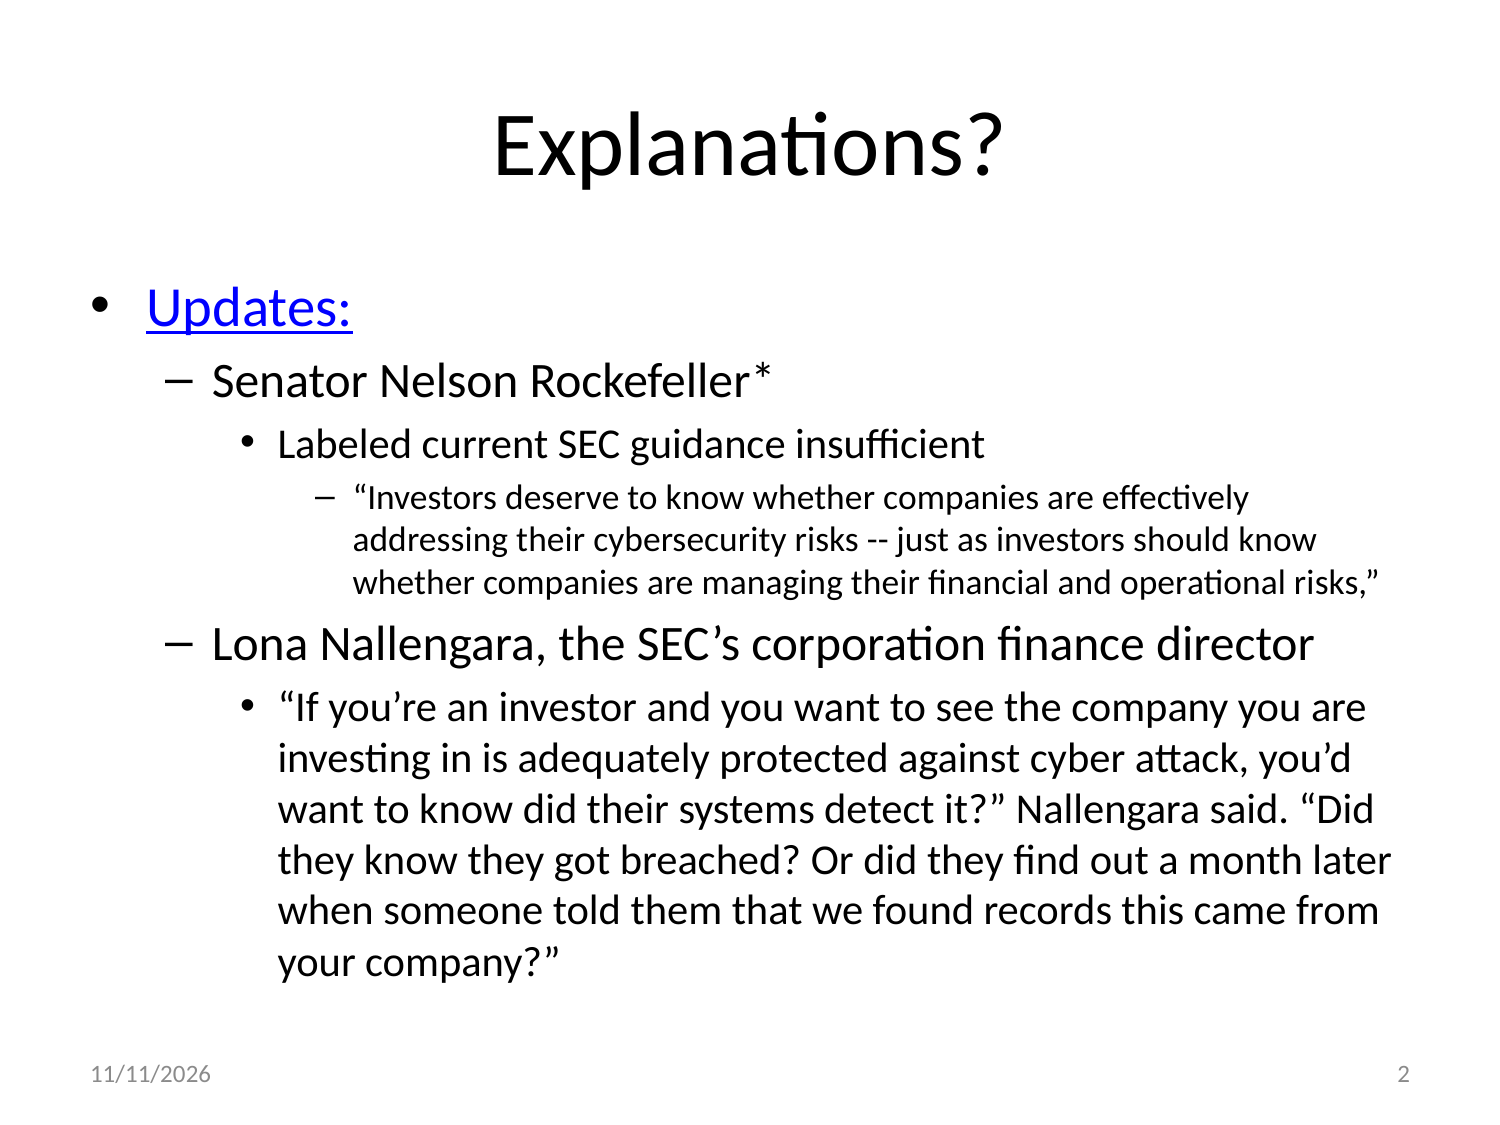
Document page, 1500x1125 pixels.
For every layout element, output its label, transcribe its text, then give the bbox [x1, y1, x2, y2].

list Updates: Senator Nelson Rockefeller* Labeled current SEC guidance insufficient “Investors deserve to know whether companies are effectively addressing their cybersecurity risks -- just as investors should know whether companies are managing their financial and operational risks,” Lona Nallengara, the SEC’s corporation finance director “If you’re an investor and you want to see the company you are investing in is adequately protected against cyber attack, you’d want to know did their systems detect it?” Nallengara said. “Did they know they got breached? Or did they find out a month later when someone told them that we found records this came from your company?” [75, 262, 1425, 1005]
title Explanations? [75, 45, 1425, 233]
slide_number 2 [1074, 1042, 1425, 1103]
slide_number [75, 1042, 425, 1103]
